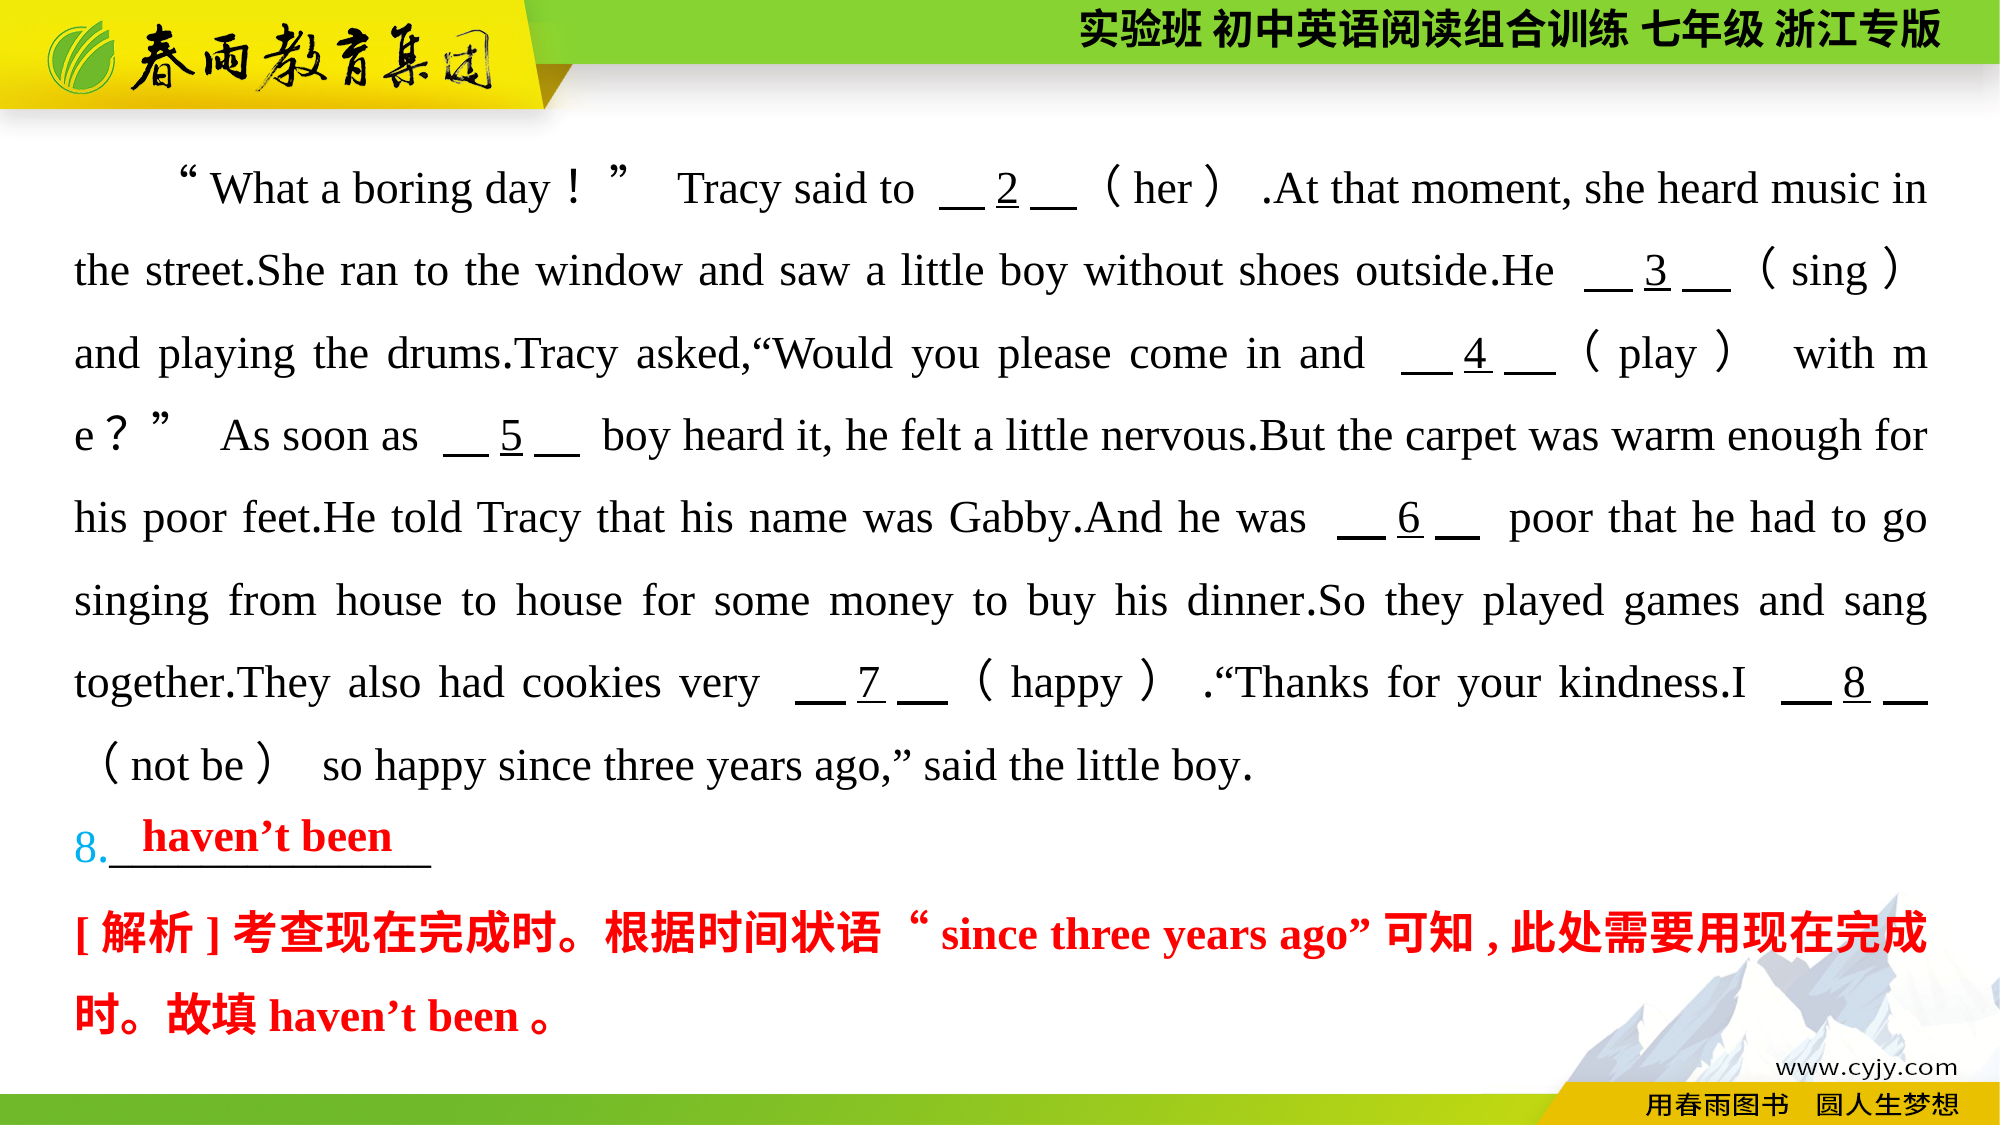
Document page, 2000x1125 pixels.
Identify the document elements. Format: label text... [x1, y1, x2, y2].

picture [0, 0, 2000, 1125]
text_box [解析]考查现在完成时。根据时间状语“since three years ago”可知,此处需要用现在完成时。故填haven’t been。 [59, 868, 1944, 1049]
list “What a boring day！” Tracy said to 2 （her）.At that moment, she heard music in the street.She ran to the window and saw a little boy without shoes outside.He 3 （sing） and playing the drums.Tracy asked,“Would you please come in and 4 （play） with me？” As soon as 5 boy heard it, he felt a little nervous.But the carpet was warm enough for his poor feet.He told Tracy that his name was Gabby.And he was 6 poor that he had to go singing from house to house for some money to buy his dinner.So they played games and sang together.They also had cookies very 7 （happy）.“Thanks for your kindness.I 8 （not be） so happy since three years ago,” said the little boy. 8.______________ [59, 122, 1944, 868]
text_box haven’t been [127, 798, 408, 868]
